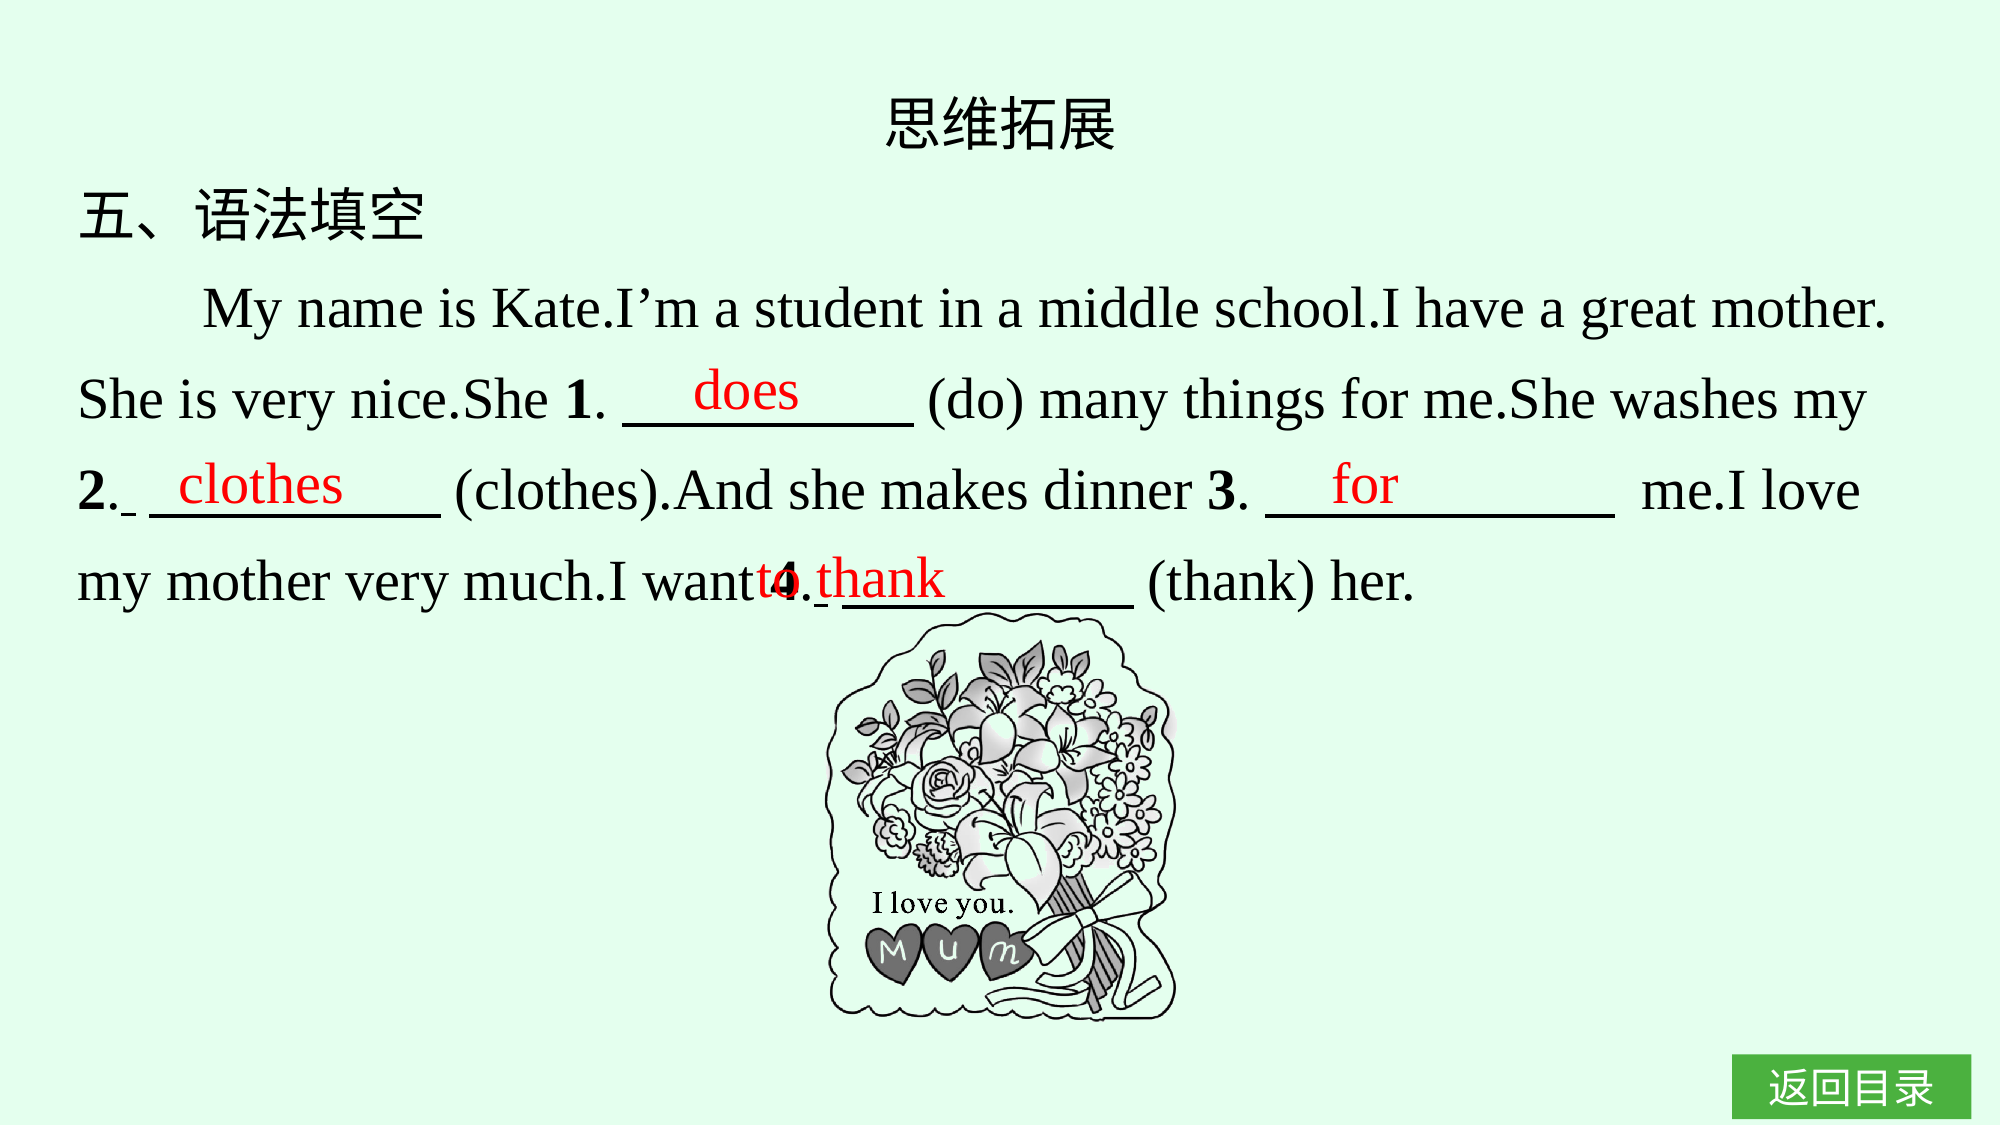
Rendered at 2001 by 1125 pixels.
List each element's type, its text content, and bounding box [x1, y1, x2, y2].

text_box does [678, 329, 816, 429]
text_box to thank [741, 517, 1033, 617]
text_box clothes [163, 423, 359, 523]
picture [816, 606, 1184, 1024]
text_box for [1316, 423, 1415, 523]
text_box 思维拓展 五、语法填空 My name is Kate.I’m a student in a middle school.I have a great mother. She is very nice.She 1. (do) many things for me.She washes my 2. (clothes).And she makes dinner 3. me.I love my mother very much.I want 4. (thank) her. [62, 59, 1938, 620]
